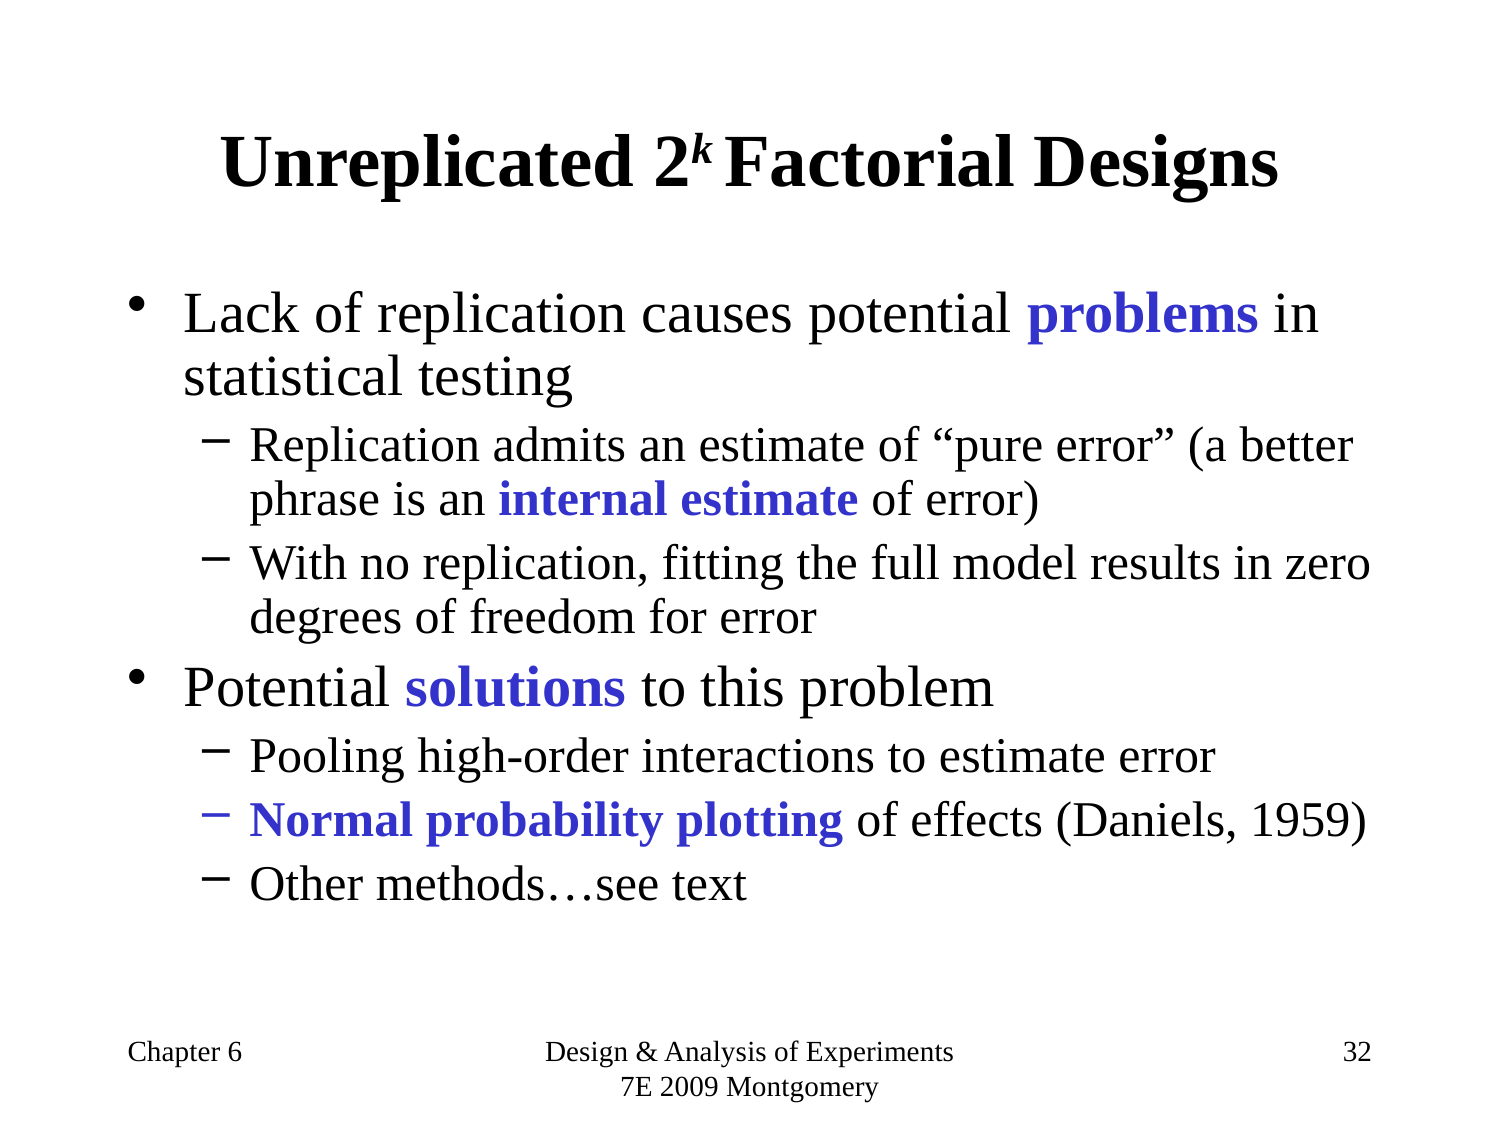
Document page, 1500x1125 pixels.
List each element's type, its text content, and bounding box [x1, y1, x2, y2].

slide_number Chapter 6 [112, 1024, 426, 1101]
title Unreplicated 2k Factorial Designs [112, 49, 1388, 263]
footer Design & Analysis of Experiments 7E 2009 Montgomery [512, 1024, 988, 1101]
list Lack of replication causes potential problems in statistical testing Replication admits an estimate of “pure error” (a better phrase is an internal estimate of error) With no replication, fitting the full model results in zero degrees of freedom for error Potential solutions to this problem Pooling high-order interactions to estimate error Normal probability plotting of effects (Daniels, 1959) Other methods…see text [112, 274, 1388, 951]
slide_number 32 [1074, 1024, 1388, 1101]
